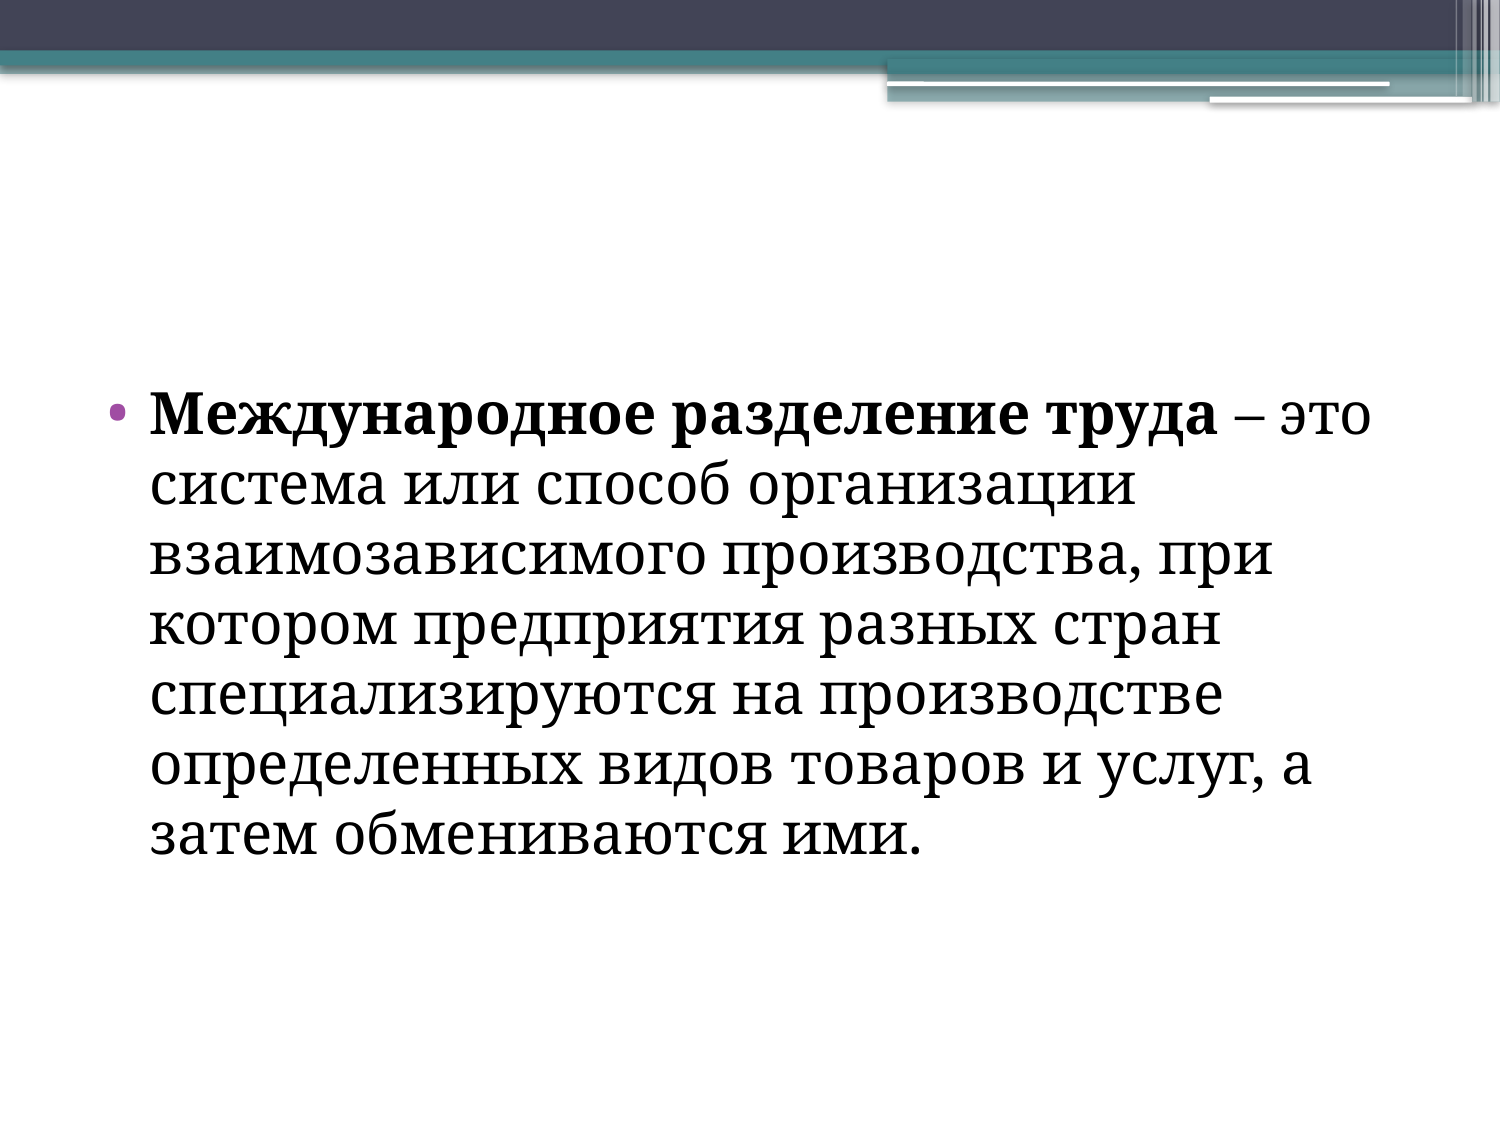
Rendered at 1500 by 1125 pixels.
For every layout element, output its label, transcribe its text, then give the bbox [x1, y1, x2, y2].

list Международное разделение труда – это система или способ организации взаимозависимого производства, при котором предприятия разных стран специализируются на производстве определенных видов товаров и услуг, а затем обмениваются ими. [75, 368, 1425, 1079]
